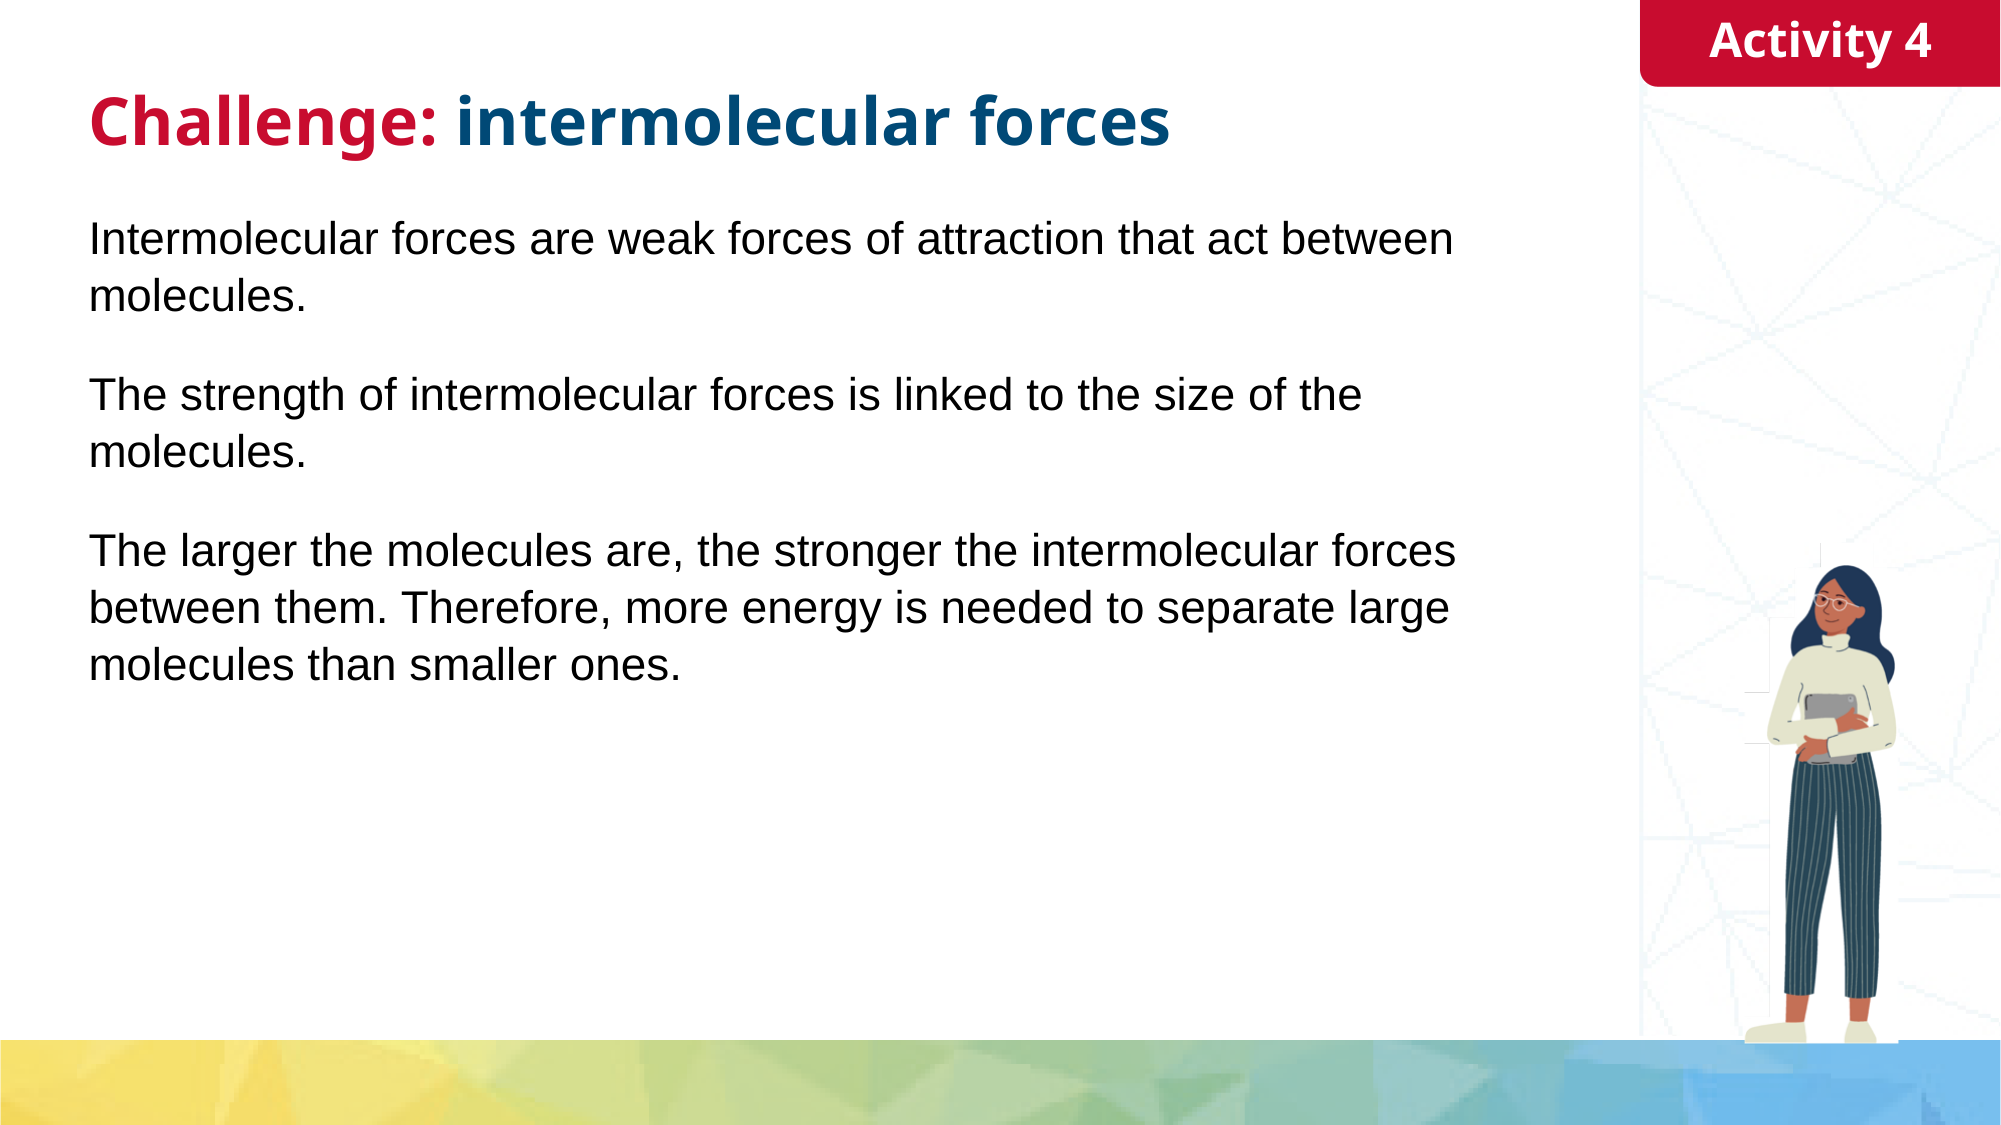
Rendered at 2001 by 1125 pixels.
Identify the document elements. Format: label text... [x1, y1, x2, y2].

title Challenge: intermolecular forces [88, 88, 1566, 161]
picture [0, 0, 2001, 1125]
list Intermolecular forces are weak forces of attraction that act between molecules. The strength of intermolecular forces is linked to the size of the molecules. The larger the molecules are, the stronger the intermolecular forces between them. Therefore, more energy is needed to separate large molecules than smaller ones. [88, 206, 1566, 890]
